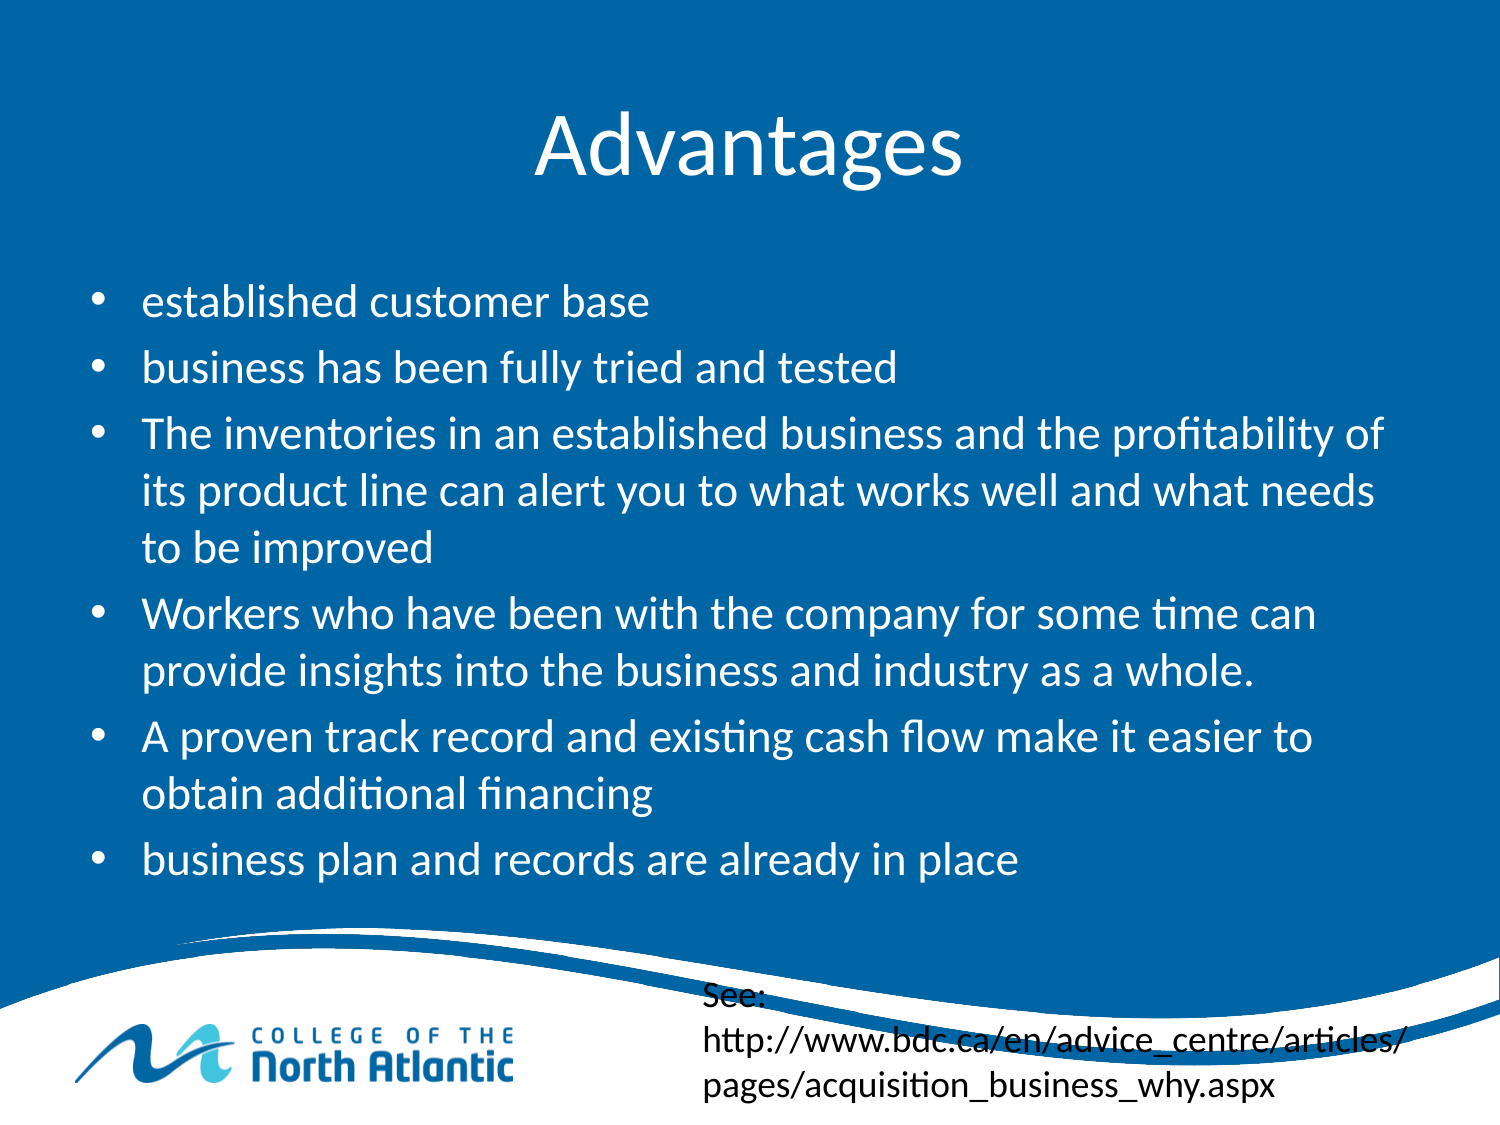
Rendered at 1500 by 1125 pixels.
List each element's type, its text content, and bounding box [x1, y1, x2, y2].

text_box See: http://www.bdc.ca/en/advice_centre/articles/pages/acquisition_business_why.aspx [687, 962, 1438, 1113]
title Advantages [75, 45, 1425, 233]
list established customer base business has been fully tried and tested The inventories in an established business and the profitability of its product line can alert you to what works well and what needs to be improved Workers who have been with the company for some time can provide insights into the business and industry as a whole. A proven track record and existing cash flow make it easier to obtain additional financing business plan and records are already in place [75, 262, 1425, 900]
picture [0, 928, 1500, 1125]
